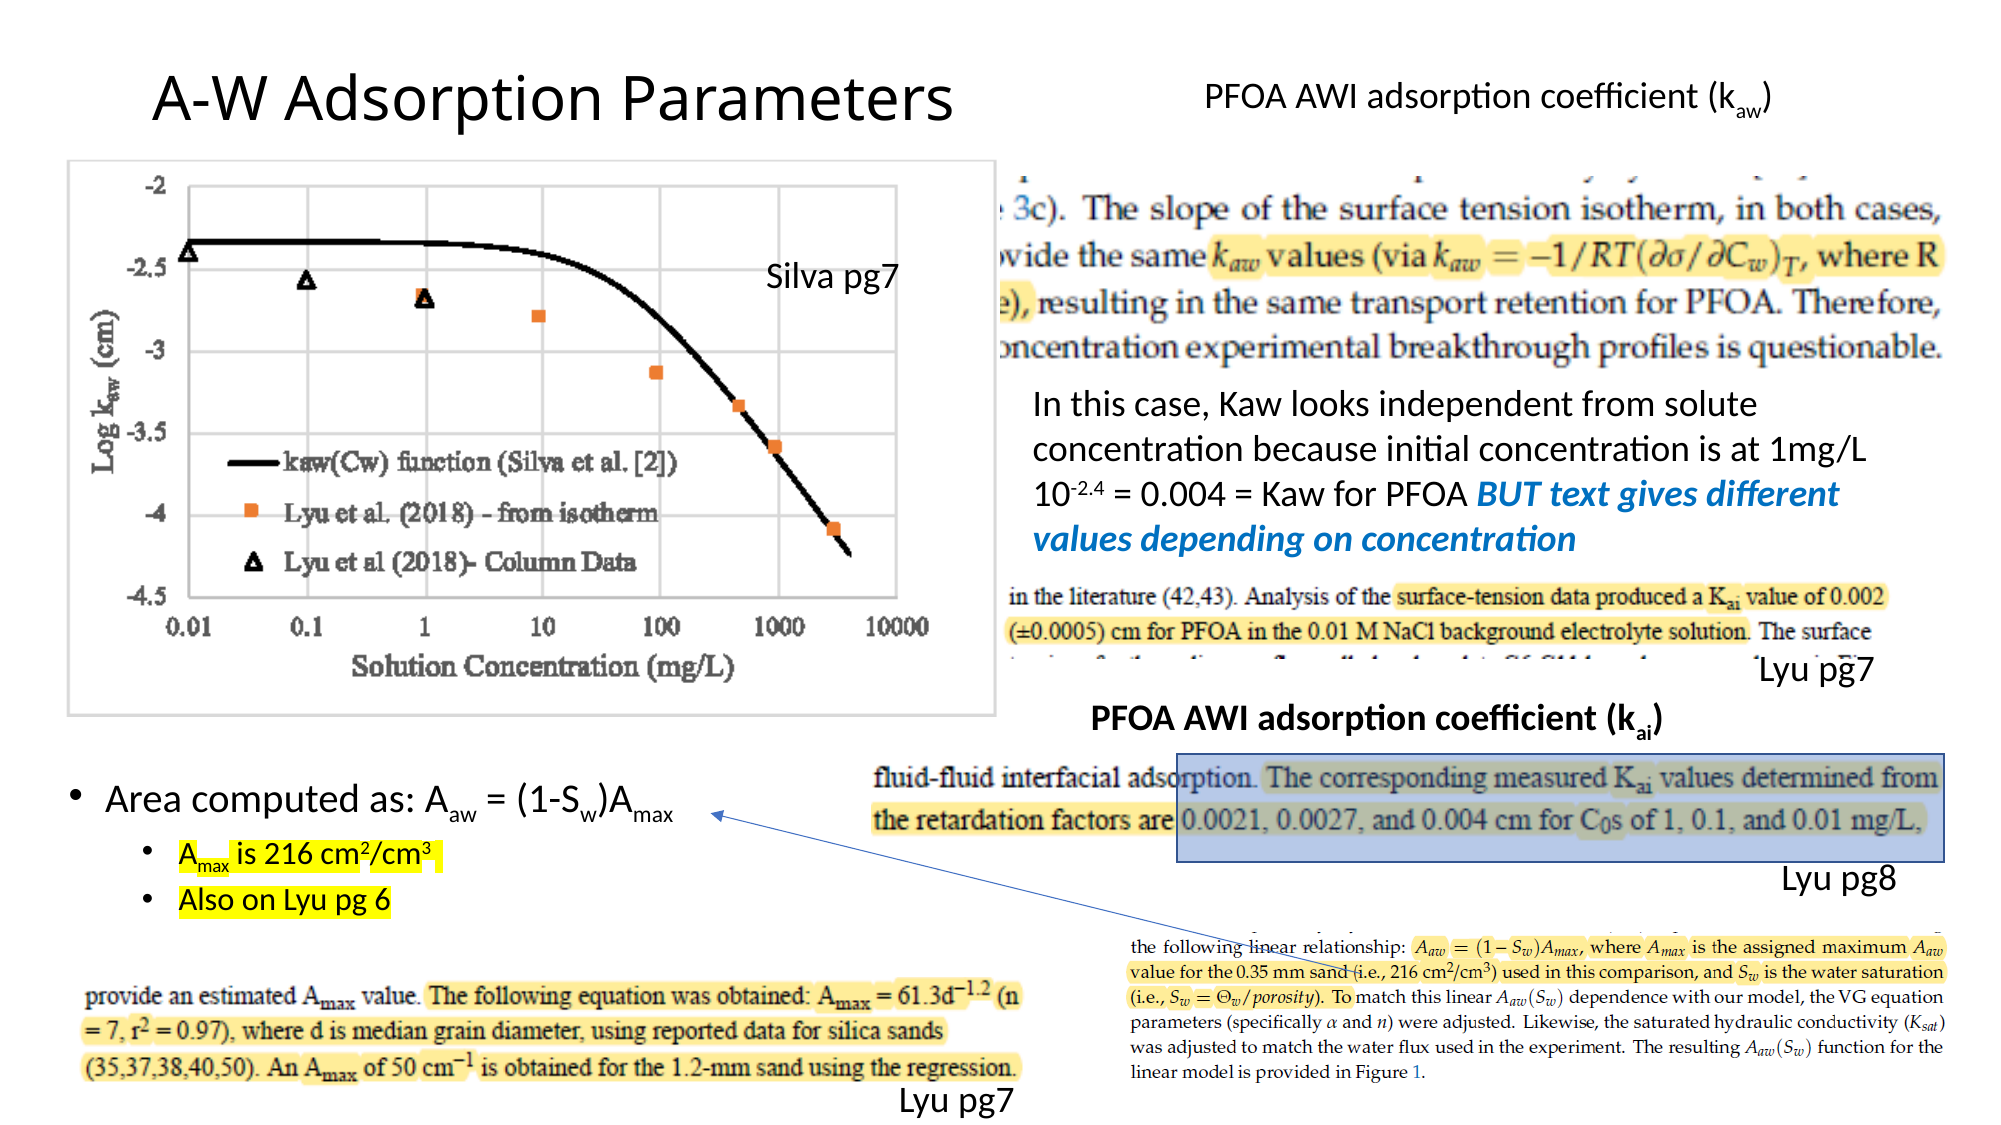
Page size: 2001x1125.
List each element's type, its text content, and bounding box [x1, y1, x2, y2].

picture [1115, 932, 1954, 1094]
text_box PFOA AWI adsorption coefficient (kai) [1075, 697, 1727, 752]
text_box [1000, 576, 1937, 697]
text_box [871, 753, 1959, 906]
title A-W Adsorption Parameters [137, 59, 1863, 142]
text_box Lyu pg7 [883, 1068, 1076, 1125]
picture [78, 977, 1032, 1091]
list Area computed as: Aaw = (1-Sw)Amax Amax is 216 cm2/cm3 Also on Lyu pg 6 [53, 764, 843, 926]
text_box In this case, Kaw looks independent from solute concentration because initial concentration is at 1mg/L 10-2.4 = 0.004 = Kaw for PFOA BUT text gives different values depending on concentration [1017, 376, 1910, 567]
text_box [710, 813, 1363, 974]
picture [64, 154, 1955, 717]
text_box PFOA AWI adsorption coefficient (kaw) [1189, 64, 1840, 130]
